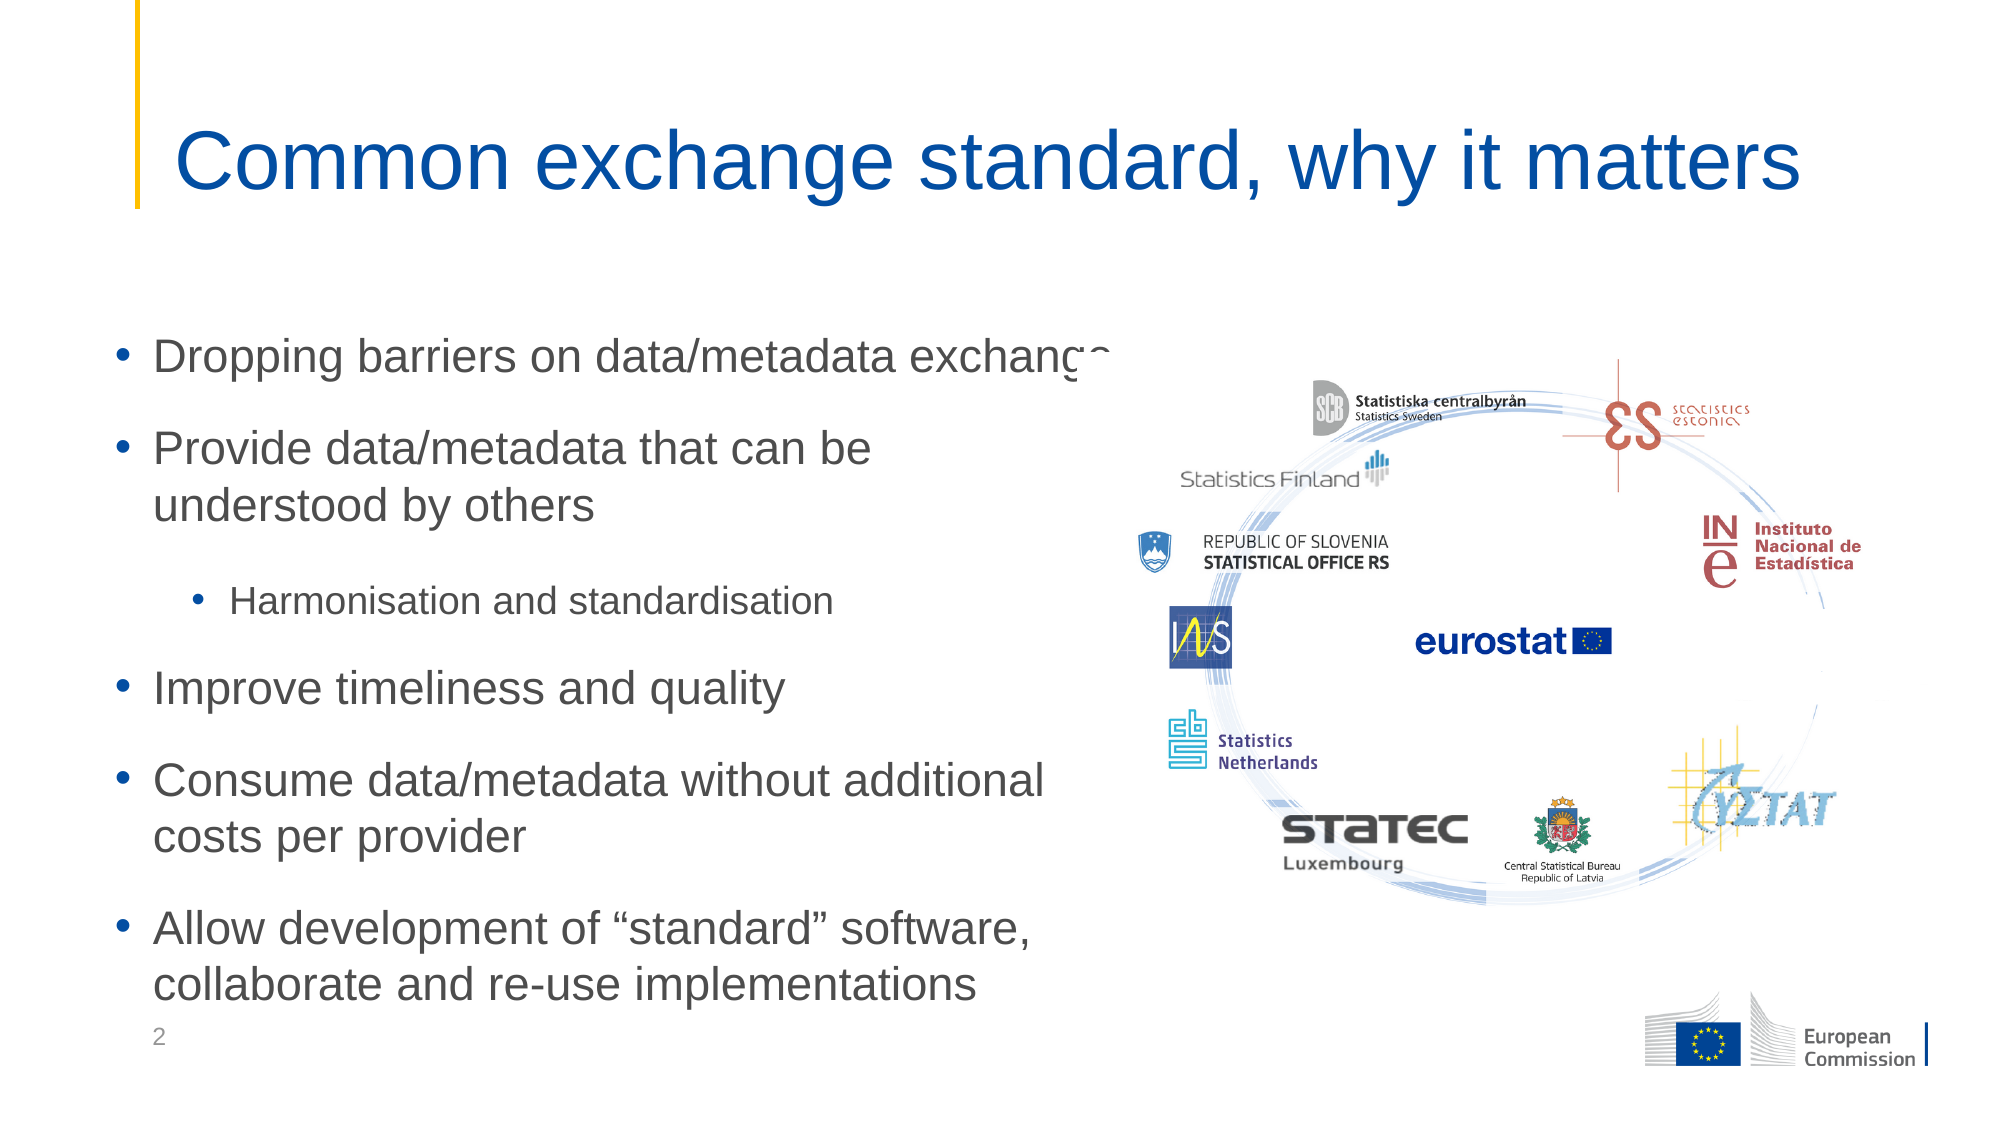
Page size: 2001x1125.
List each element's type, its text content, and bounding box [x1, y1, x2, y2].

list Dropping barriers on data/metadata exchange Provide data/metadata that can be understood by others Harmonisation and standardisation Improve timeliness and quality Consume data/metadata without additional costs per provider Allow development of “standard” software, collaborate and re-use implementations [99, 318, 1134, 1028]
slide_number 2 [137, 1005, 588, 1066]
title Common exchange standard, why it matters [159, 79, 1885, 208]
picture [1645, 991, 1928, 1066]
picture [1077, 352, 1952, 917]
